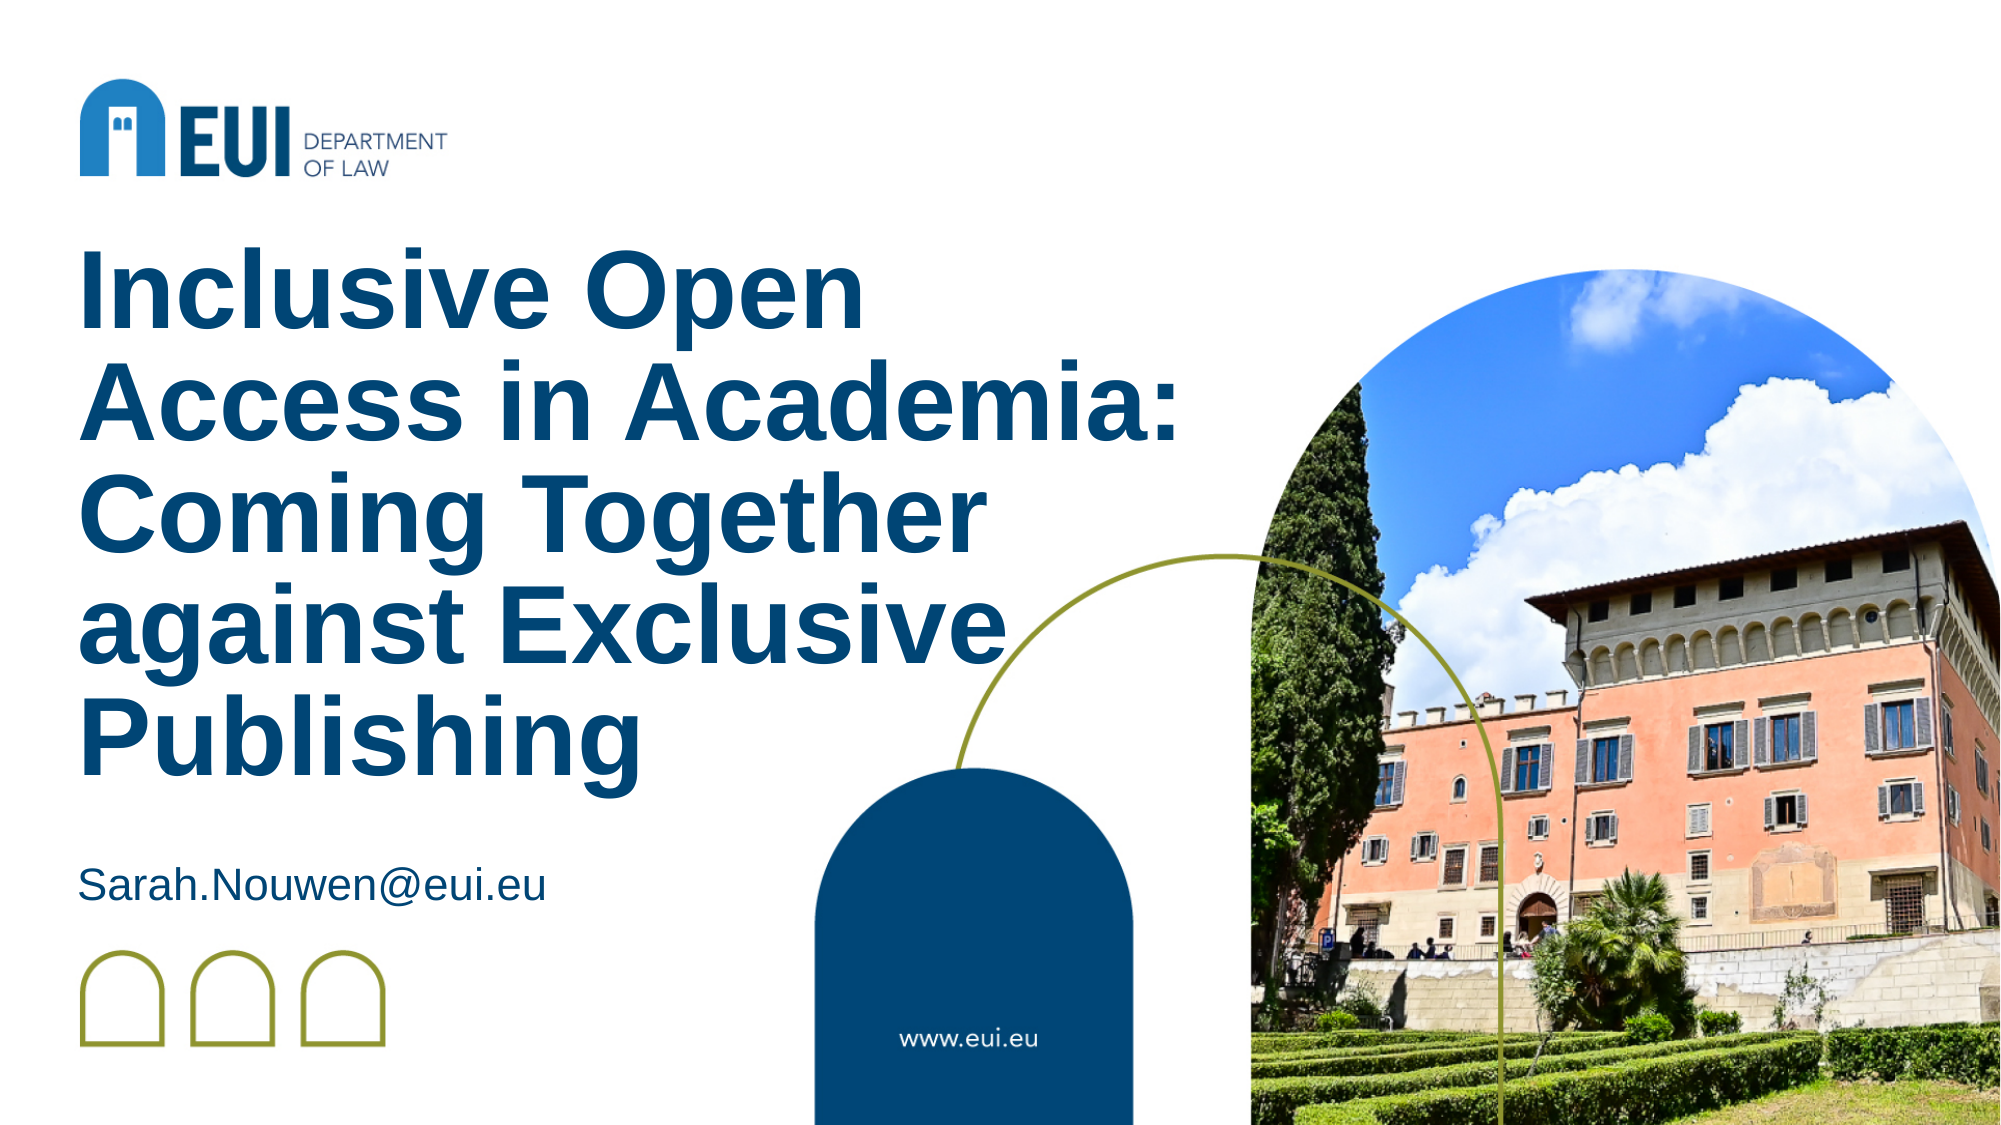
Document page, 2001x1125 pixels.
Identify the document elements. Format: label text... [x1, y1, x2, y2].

subtitle Sarah.Nouwen@eui.eu [77, 721, 922, 919]
picture [0, 0, 2001, 1125]
title Inclusive Open Access in Academia: Coming Together against Exclusive Publishing [77, 231, 1216, 808]
